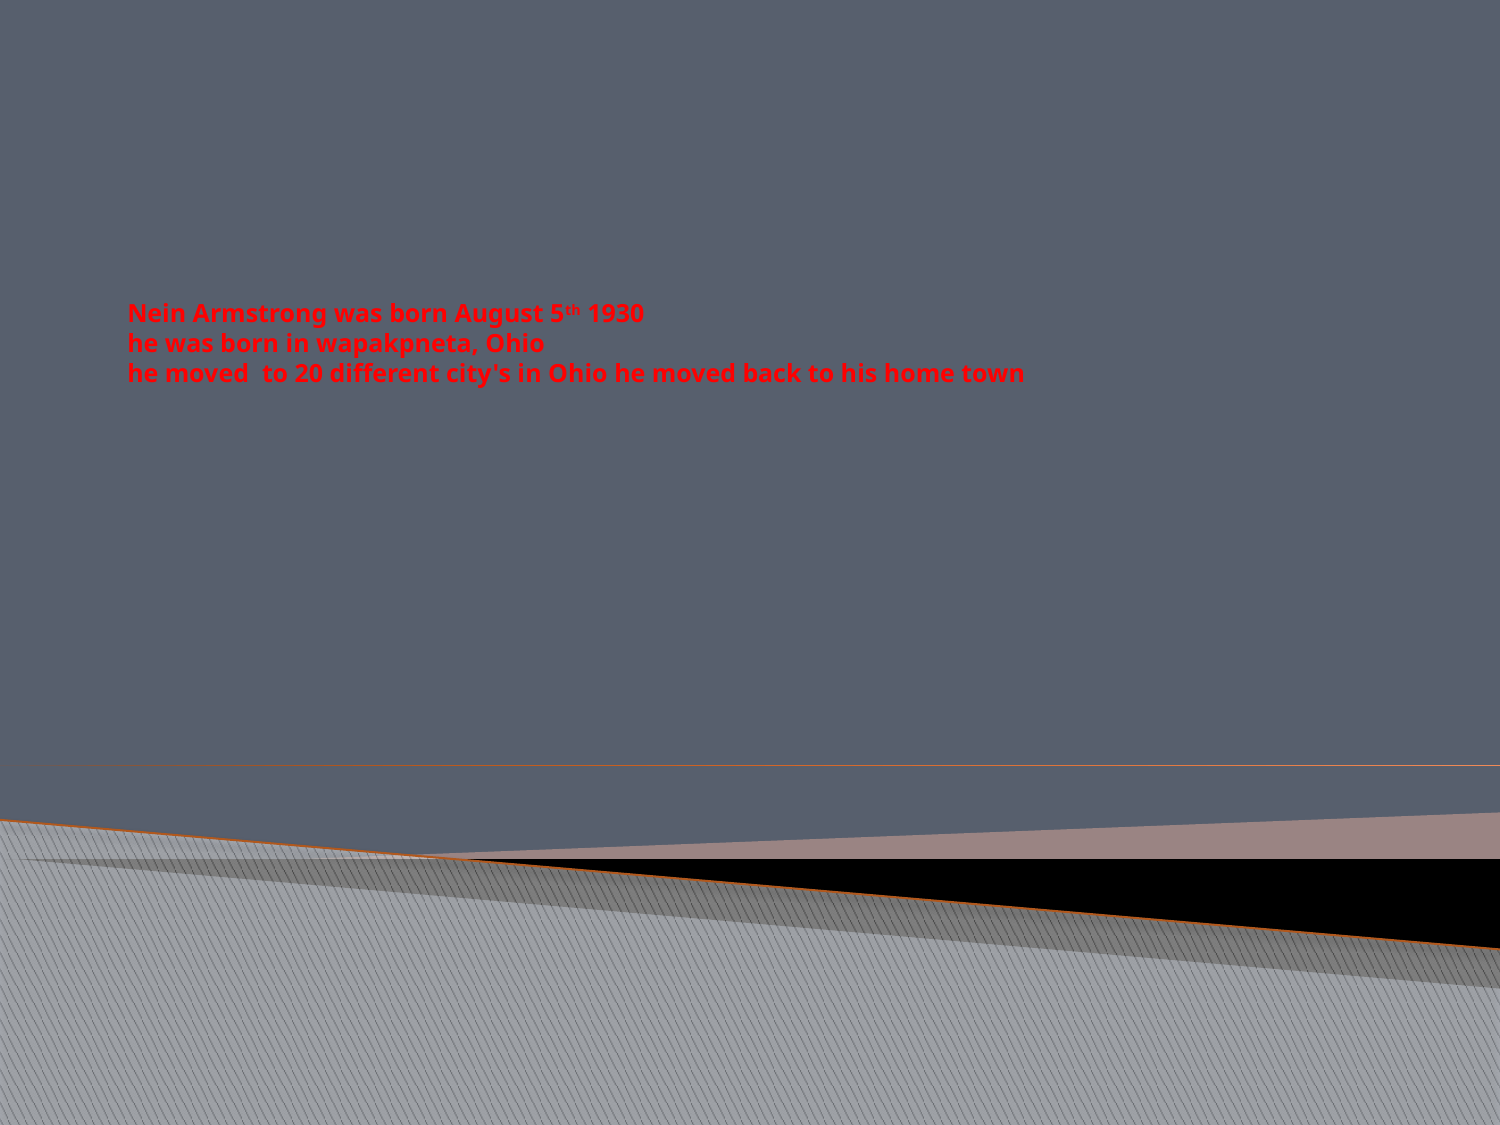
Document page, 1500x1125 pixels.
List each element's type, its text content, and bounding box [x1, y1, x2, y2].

title Nein Armstrong was born August 5th 1930 he was born in wapakpneta, Ohio he moved to 20 different city's in Ohio he moved back to his home town [112, 287, 1388, 425]
picture [5, 859, 1500, 989]
